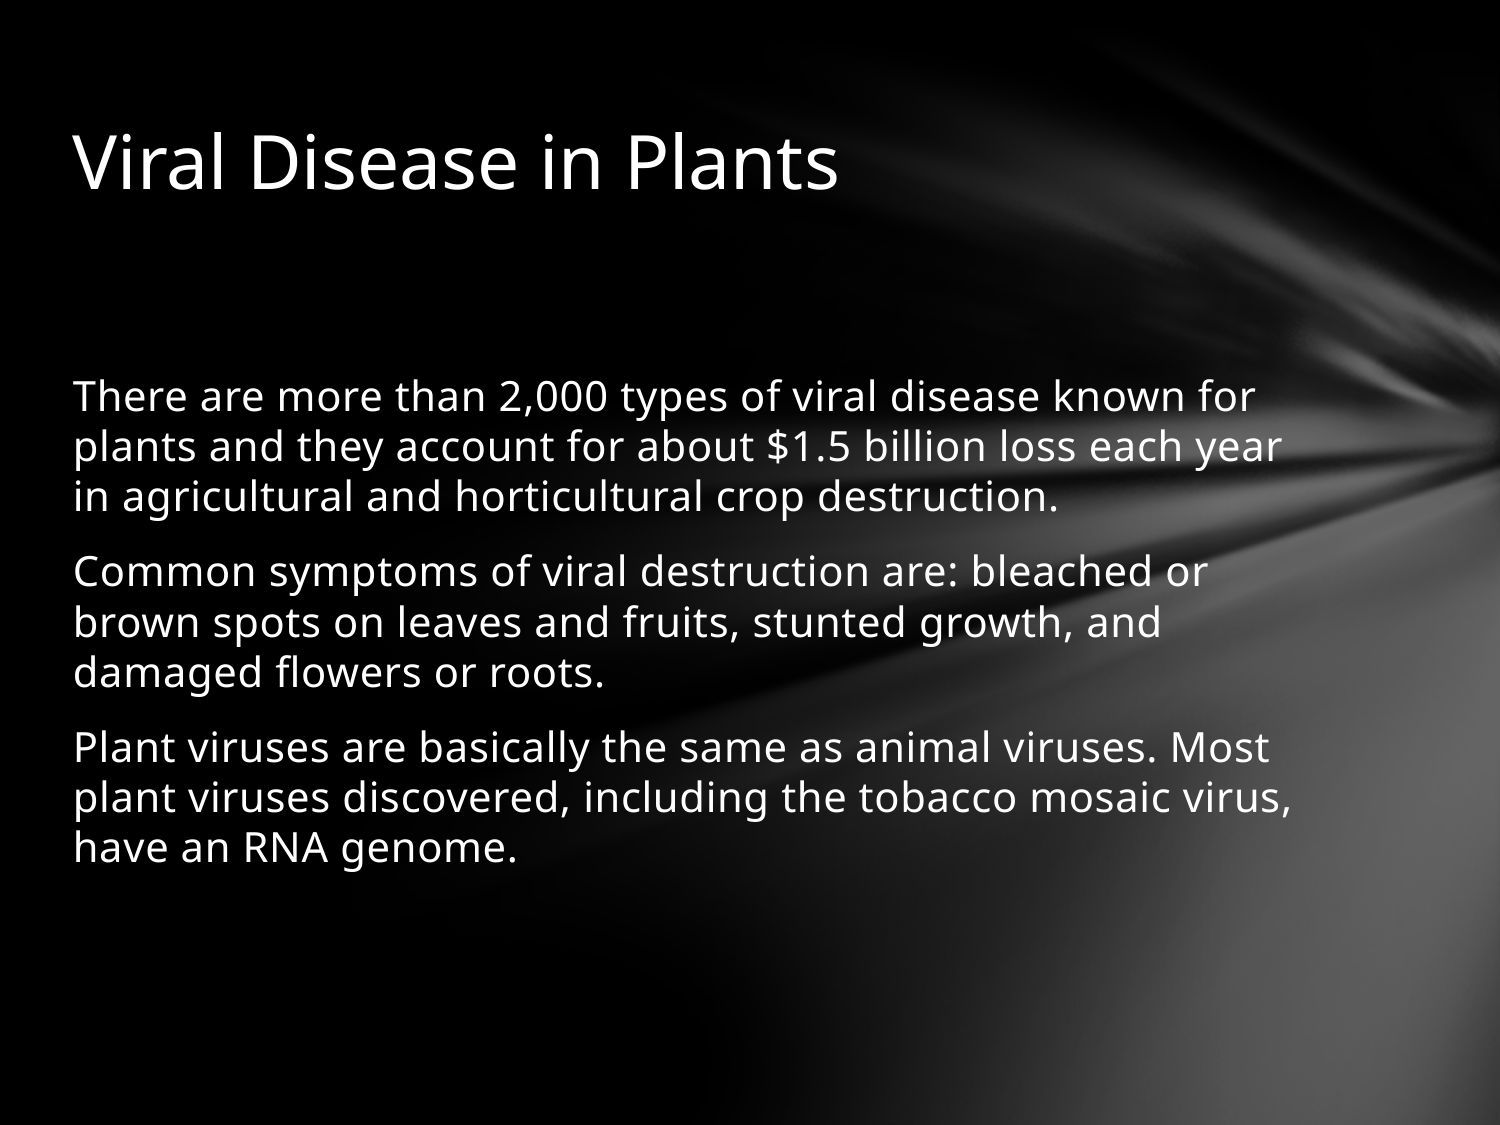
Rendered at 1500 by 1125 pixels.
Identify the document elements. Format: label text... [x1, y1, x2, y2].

title Viral Disease in Plants [57, 37, 1318, 213]
list There are more than 2,000 types of viral disease known for plants and they account for about $1.5 billion loss each year in agricultural and horticultural crop destruction. Common symptoms of viral destruction are: bleached or brown spots on leaves and fruits, stunted growth, and damaged flowers or roots. Plant viruses are basically the same as animal viruses. Most plant viruses discovered, including the tobacco mosaic virus, have an RNA genome. [57, 362, 1318, 1015]
